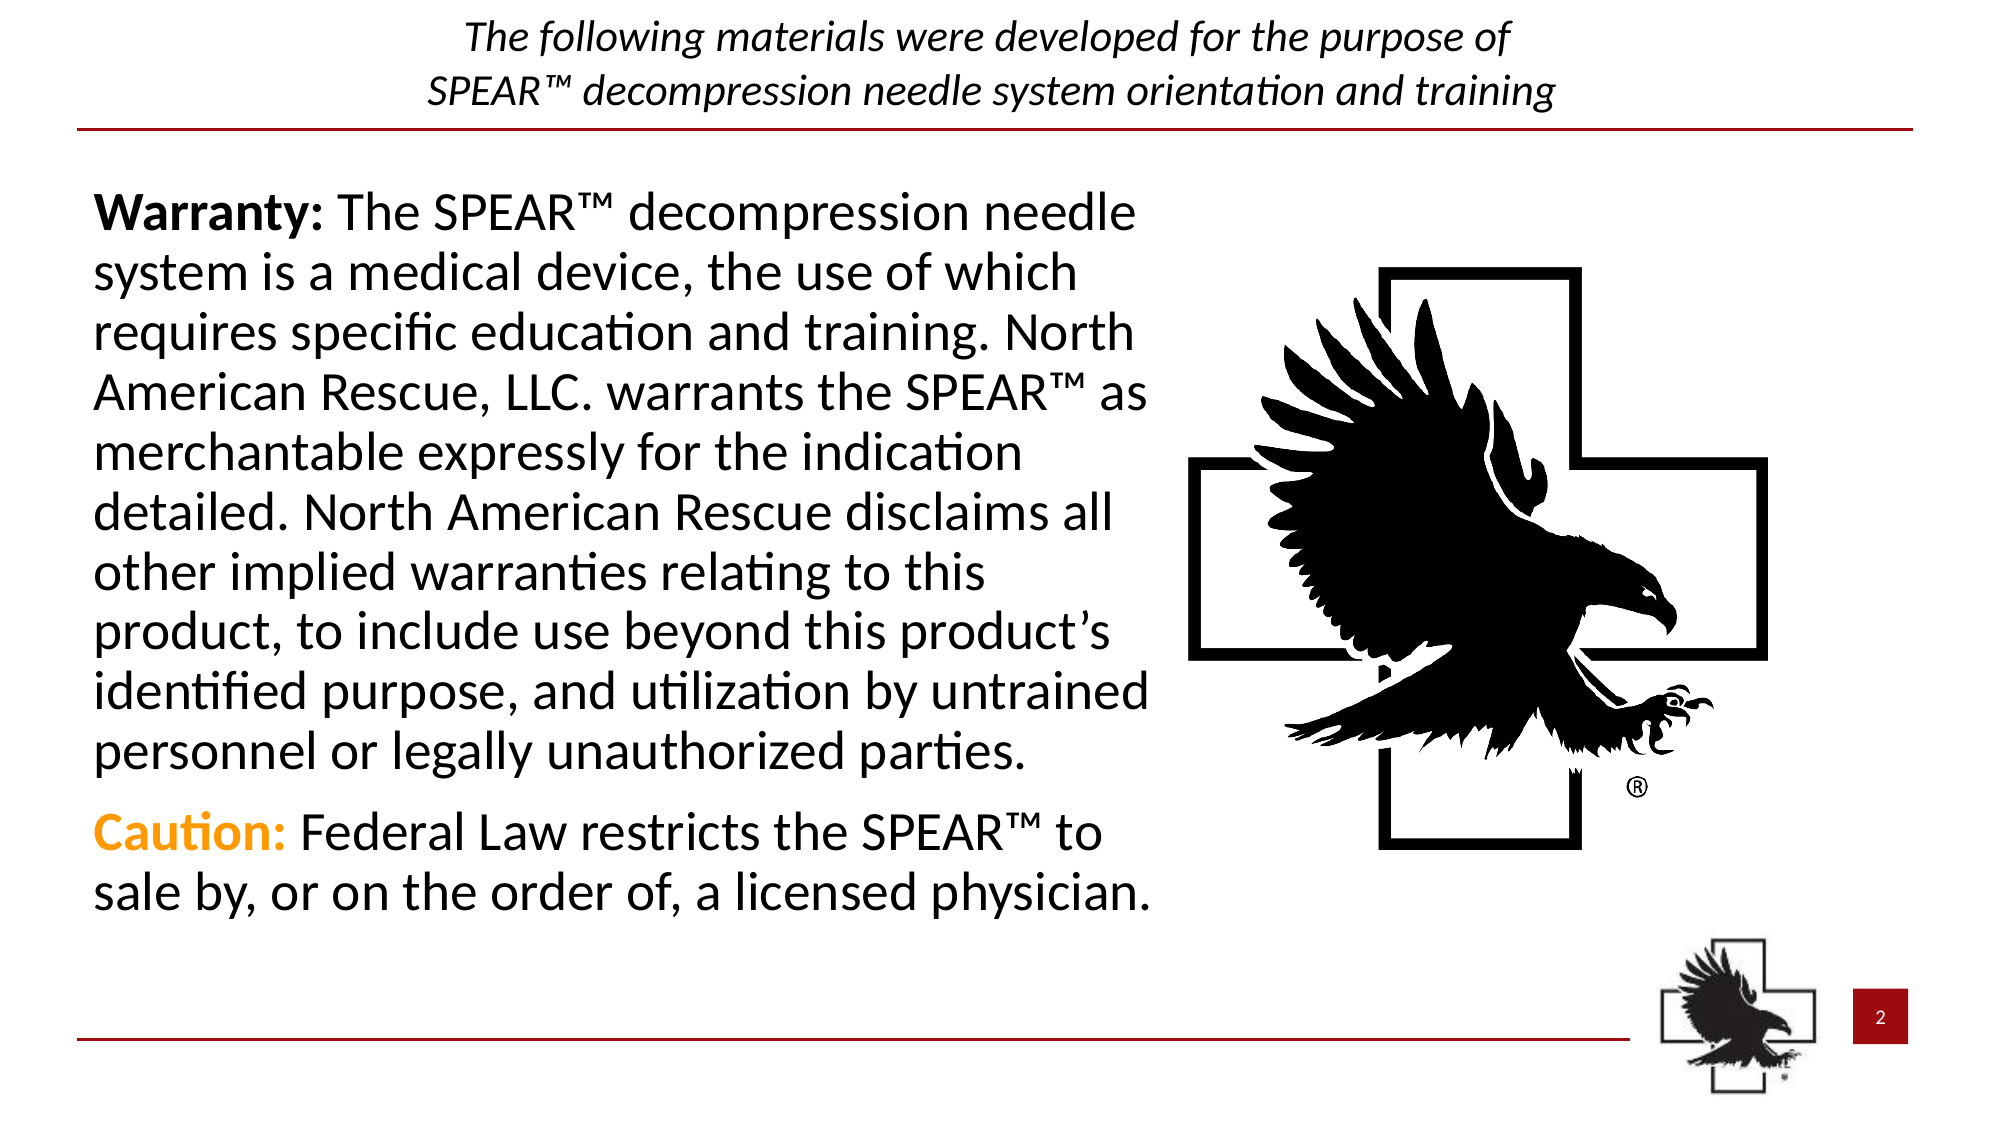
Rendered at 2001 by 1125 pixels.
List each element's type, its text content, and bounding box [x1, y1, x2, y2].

picture [1658, 934, 1821, 1098]
text_box The following materials were developed for the purpose of SPEAR™ decompression needle system orientation and training [26, 0, 1961, 122]
slide_number 2 [1853, 988, 1909, 1045]
list Warranty: The SPEAR™ decompression needle system is a medical device, the use of which requires specific education and training. North American Rescue, LLC. warrants the SPEAR™ as merchantable expressly for the indication detailed. North American Rescue disclaims all other implied warranties relating to this product, to include use beyond this product’s identified purpose, and utilization by untrained personnel or legally unauthorized parties. Caution: Federal Law restricts the SPEAR™ to sale by, or on the order of, a licensed physician. [78, 174, 1173, 951]
picture [1188, 267, 1768, 850]
